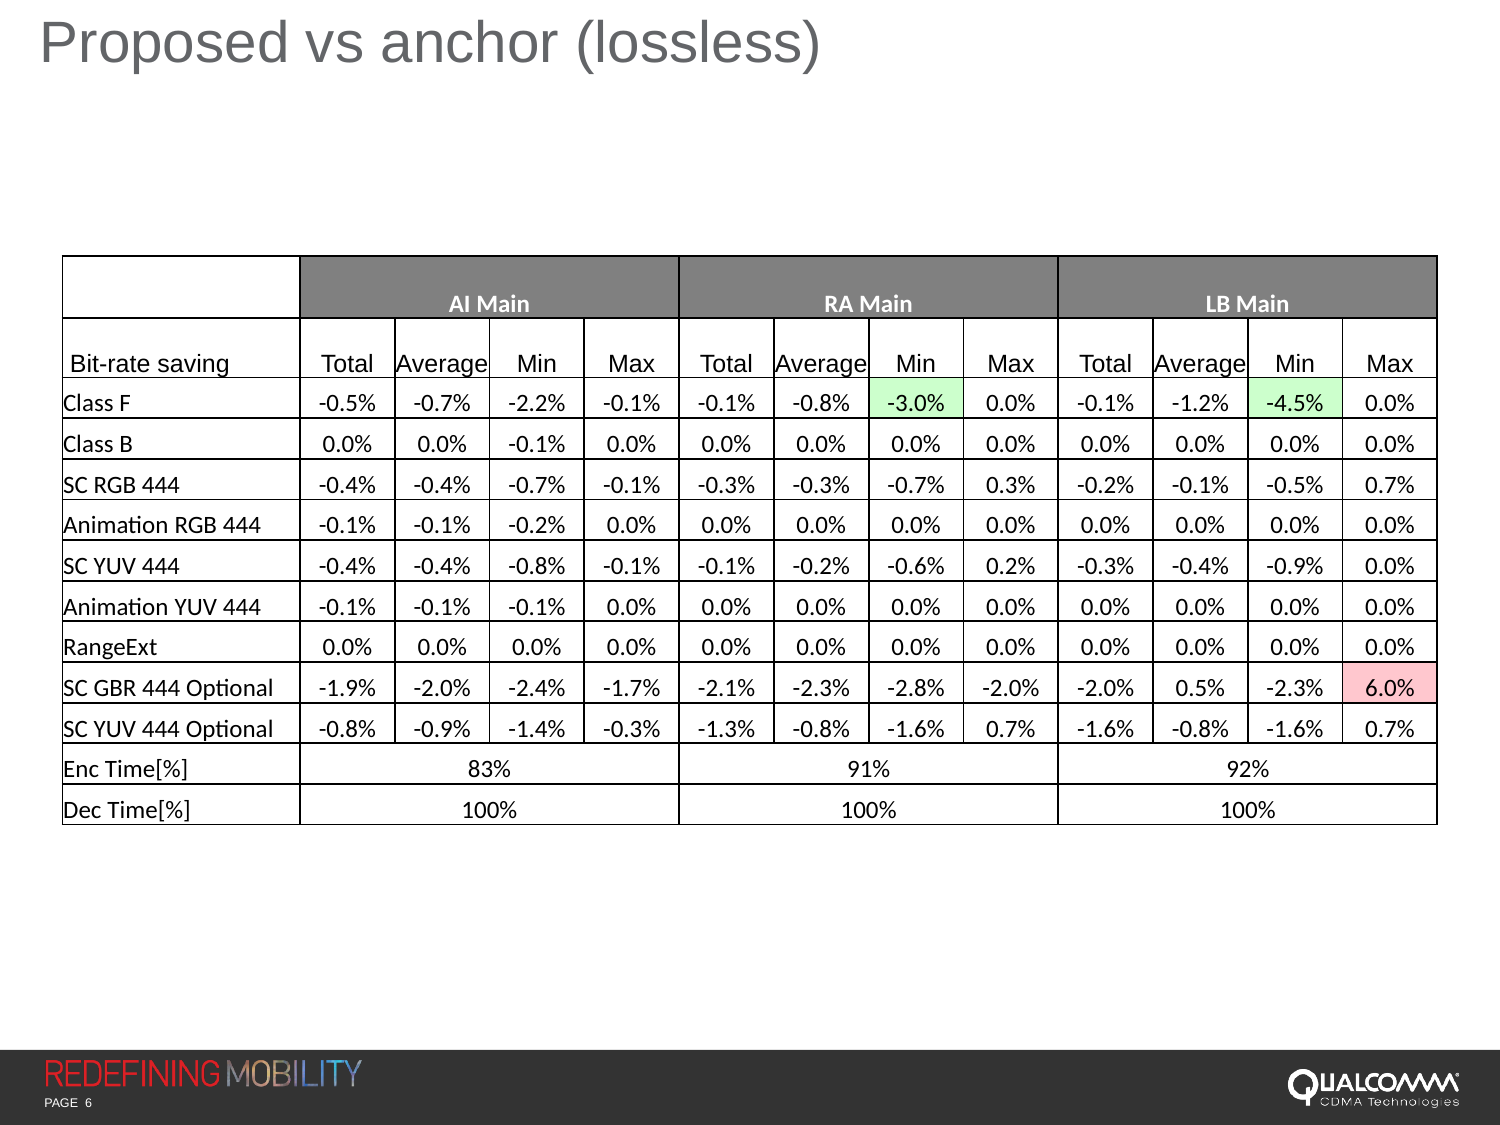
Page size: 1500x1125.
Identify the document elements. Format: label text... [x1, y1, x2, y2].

table_cell 0.3% [964, 460, 1057, 499]
table_cell Dec Time[%] [63, 785, 299, 824]
table_cell -0.3% [1059, 541, 1152, 580]
table_cell -0.8% [775, 704, 868, 742]
table_cell -0.9% [396, 704, 489, 742]
table_cell 0.0% [1059, 582, 1152, 620]
table_cell 0.0% [964, 500, 1057, 539]
picture [30, 1048, 372, 1099]
table_cell -1.6% [1059, 704, 1152, 742]
table_cell Min [490, 319, 583, 377]
table_cell RangeExt [63, 622, 299, 661]
table_cell -0.1% [1059, 378, 1152, 417]
table_cell 0.0% [1059, 622, 1152, 661]
table_cell 0.0% [1154, 419, 1247, 458]
table_cell 6.0% [1343, 663, 1436, 702]
table_cell 0.7% [1343, 460, 1436, 499]
table_cell -0.7% [870, 460, 963, 499]
table_cell Average [775, 319, 868, 377]
table_cell Average [1154, 319, 1247, 377]
table_cell -0.1% [680, 541, 773, 580]
table_cell 0.0% [964, 622, 1057, 661]
table_cell 0.0% [1154, 500, 1247, 539]
table_cell -0.4% [1154, 541, 1247, 580]
table_cell 0.0% [396, 419, 489, 458]
table_cell 0.7% [1343, 704, 1436, 742]
table_cell -0.1% [490, 419, 583, 458]
table_cell 0.0% [396, 622, 489, 661]
table_cell 0.0% [1059, 500, 1152, 539]
table_cell 0.0% [1343, 582, 1436, 620]
table_cell -0.1% [680, 378, 773, 417]
table_cell -0.1% [490, 582, 583, 620]
table_cell 0.0% [680, 419, 773, 458]
table_cell 0.0% [870, 419, 963, 458]
table_cell -4.5% [1249, 378, 1342, 417]
table_cell 0.0% [964, 419, 1057, 458]
table_cell Average [396, 319, 489, 377]
table_cell -0.1% [396, 582, 489, 620]
table_cell 0.0% [1249, 419, 1342, 458]
table_cell 0.0% [870, 582, 963, 620]
table_cell -0.9% [1249, 541, 1342, 580]
table_cell -2.0% [1059, 663, 1152, 702]
table_cell 0.0% [964, 378, 1057, 417]
title Proposed vs anchor (lossless) [24, 0, 1458, 93]
table_cell -0.3% [585, 704, 678, 742]
table_cell -1.9% [301, 663, 394, 702]
table_cell -0.1% [585, 460, 678, 499]
table_cell -1.4% [490, 704, 583, 742]
table_cell Max [585, 319, 678, 377]
table_cell 92% [1059, 744, 1436, 783]
table_cell 0.0% [1343, 378, 1436, 417]
table_cell 100% [301, 785, 678, 824]
table_header RA Main [680, 257, 1057, 317]
table_cell SC YUV 444 Optional [63, 704, 299, 742]
table_cell -1.7% [585, 663, 678, 702]
table_cell 0.0% [964, 582, 1057, 620]
table_cell 0.0% [775, 582, 868, 620]
table_cell Animation YUV 444 [63, 582, 299, 620]
table_cell -0.1% [301, 500, 394, 539]
table_cell Min [870, 319, 963, 377]
table_cell -1.2% [1154, 378, 1247, 417]
table_cell -2.3% [1249, 663, 1342, 702]
table_cell -0.4% [396, 541, 489, 580]
table_cell -2.4% [490, 663, 583, 702]
table_cell 0.7% [964, 704, 1057, 742]
table_cell Enc Time[%] [63, 744, 299, 783]
table_header AI Main [301, 257, 678, 317]
table_cell -0.1% [301, 582, 394, 620]
table_cell 0.0% [1059, 419, 1152, 458]
table_cell -0.1% [585, 378, 678, 417]
table_cell Animation RGB 444 [63, 500, 299, 539]
table_cell -1.6% [1249, 704, 1342, 742]
table_cell 0.0% [680, 500, 773, 539]
table_cell -2.3% [775, 663, 868, 702]
table_cell 0.0% [680, 582, 773, 620]
table_cell 0.0% [775, 500, 868, 539]
table_cell 0.0% [1343, 541, 1436, 580]
table_cell 0.0% [775, 419, 868, 458]
table_cell 0.0% [1249, 622, 1342, 661]
table_cell -0.8% [1154, 704, 1247, 742]
table_cell 83% [301, 744, 678, 783]
table_cell SC RGB 444 [63, 460, 299, 499]
table_cell 0.5% [1154, 663, 1247, 702]
table_cell 0.0% [1343, 500, 1436, 539]
table_cell 0.0% [1249, 582, 1342, 620]
table_cell 100% [1059, 785, 1436, 824]
table_cell -0.1% [1154, 460, 1247, 499]
table_cell 0.0% [585, 500, 678, 539]
table_cell Class F [63, 378, 299, 417]
table_cell -2.0% [396, 663, 489, 702]
table_cell -0.2% [1059, 460, 1152, 499]
table_cell -0.5% [301, 378, 394, 417]
table_cell -0.3% [680, 460, 773, 499]
picture [1278, 1058, 1478, 1114]
table_cell -0.3% [775, 460, 868, 499]
table_cell Total [1059, 319, 1152, 377]
table_cell -0.2% [775, 541, 868, 580]
table_cell 0.0% [585, 582, 678, 620]
table_cell -1.3% [680, 704, 773, 742]
table_cell Min [1249, 319, 1342, 377]
table_cell -0.1% [396, 500, 489, 539]
table_cell -0.5% [1249, 460, 1342, 499]
table_cell -0.4% [396, 460, 489, 499]
table_cell SC GBR 444 Optional [63, 663, 299, 702]
table_cell -0.4% [301, 541, 394, 580]
table_cell Max [1343, 319, 1436, 377]
table_cell -2.8% [870, 663, 963, 702]
table_cell 0.0% [1154, 622, 1247, 661]
table_cell 0.0% [301, 419, 394, 458]
table_cell 100% [680, 785, 1057, 824]
table_cell Total [301, 319, 394, 377]
table_cell -0.4% [301, 460, 394, 499]
table_cell 0.0% [585, 419, 678, 458]
table_cell -0.6% [870, 541, 963, 580]
table_cell 0.0% [680, 622, 773, 661]
table_cell 0.0% [870, 622, 963, 661]
table_cell 91% [680, 744, 1057, 783]
table_cell 0.0% [585, 622, 678, 661]
table_header [63, 257, 299, 317]
table_cell -3.0% [870, 378, 963, 417]
table_cell -0.7% [490, 460, 583, 499]
table_cell -1.6% [870, 704, 963, 742]
table_cell 0.0% [1343, 622, 1436, 661]
table_cell 0.0% [1154, 582, 1247, 620]
table_cell -0.2% [490, 500, 583, 539]
table_cell 0.0% [1249, 500, 1342, 539]
table_cell 0.0% [775, 622, 868, 661]
table_cell 0.0% [301, 622, 394, 661]
table_cell 0.0% [1343, 419, 1436, 458]
table_cell -0.8% [775, 378, 868, 417]
table_cell 0.0% [490, 622, 583, 661]
table_cell -2.0% [964, 663, 1057, 702]
table_cell -2.2% [490, 378, 583, 417]
table_cell 0.2% [964, 541, 1057, 580]
table_cell Max [964, 319, 1057, 377]
table_cell -0.8% [301, 704, 394, 742]
table_cell SC YUV 444 [63, 541, 299, 580]
table_cell -0.1% [585, 541, 678, 580]
table_cell -0.7% [396, 378, 489, 417]
table_cell Total [680, 319, 773, 377]
table_cell -2.1% [680, 663, 773, 702]
table_cell 0.0% [870, 500, 963, 539]
table_cell -0.8% [490, 541, 583, 580]
table_header LB Main [1059, 257, 1436, 317]
table_cell Bit-rate saving [63, 319, 299, 377]
table_cell Class B [63, 419, 299, 458]
